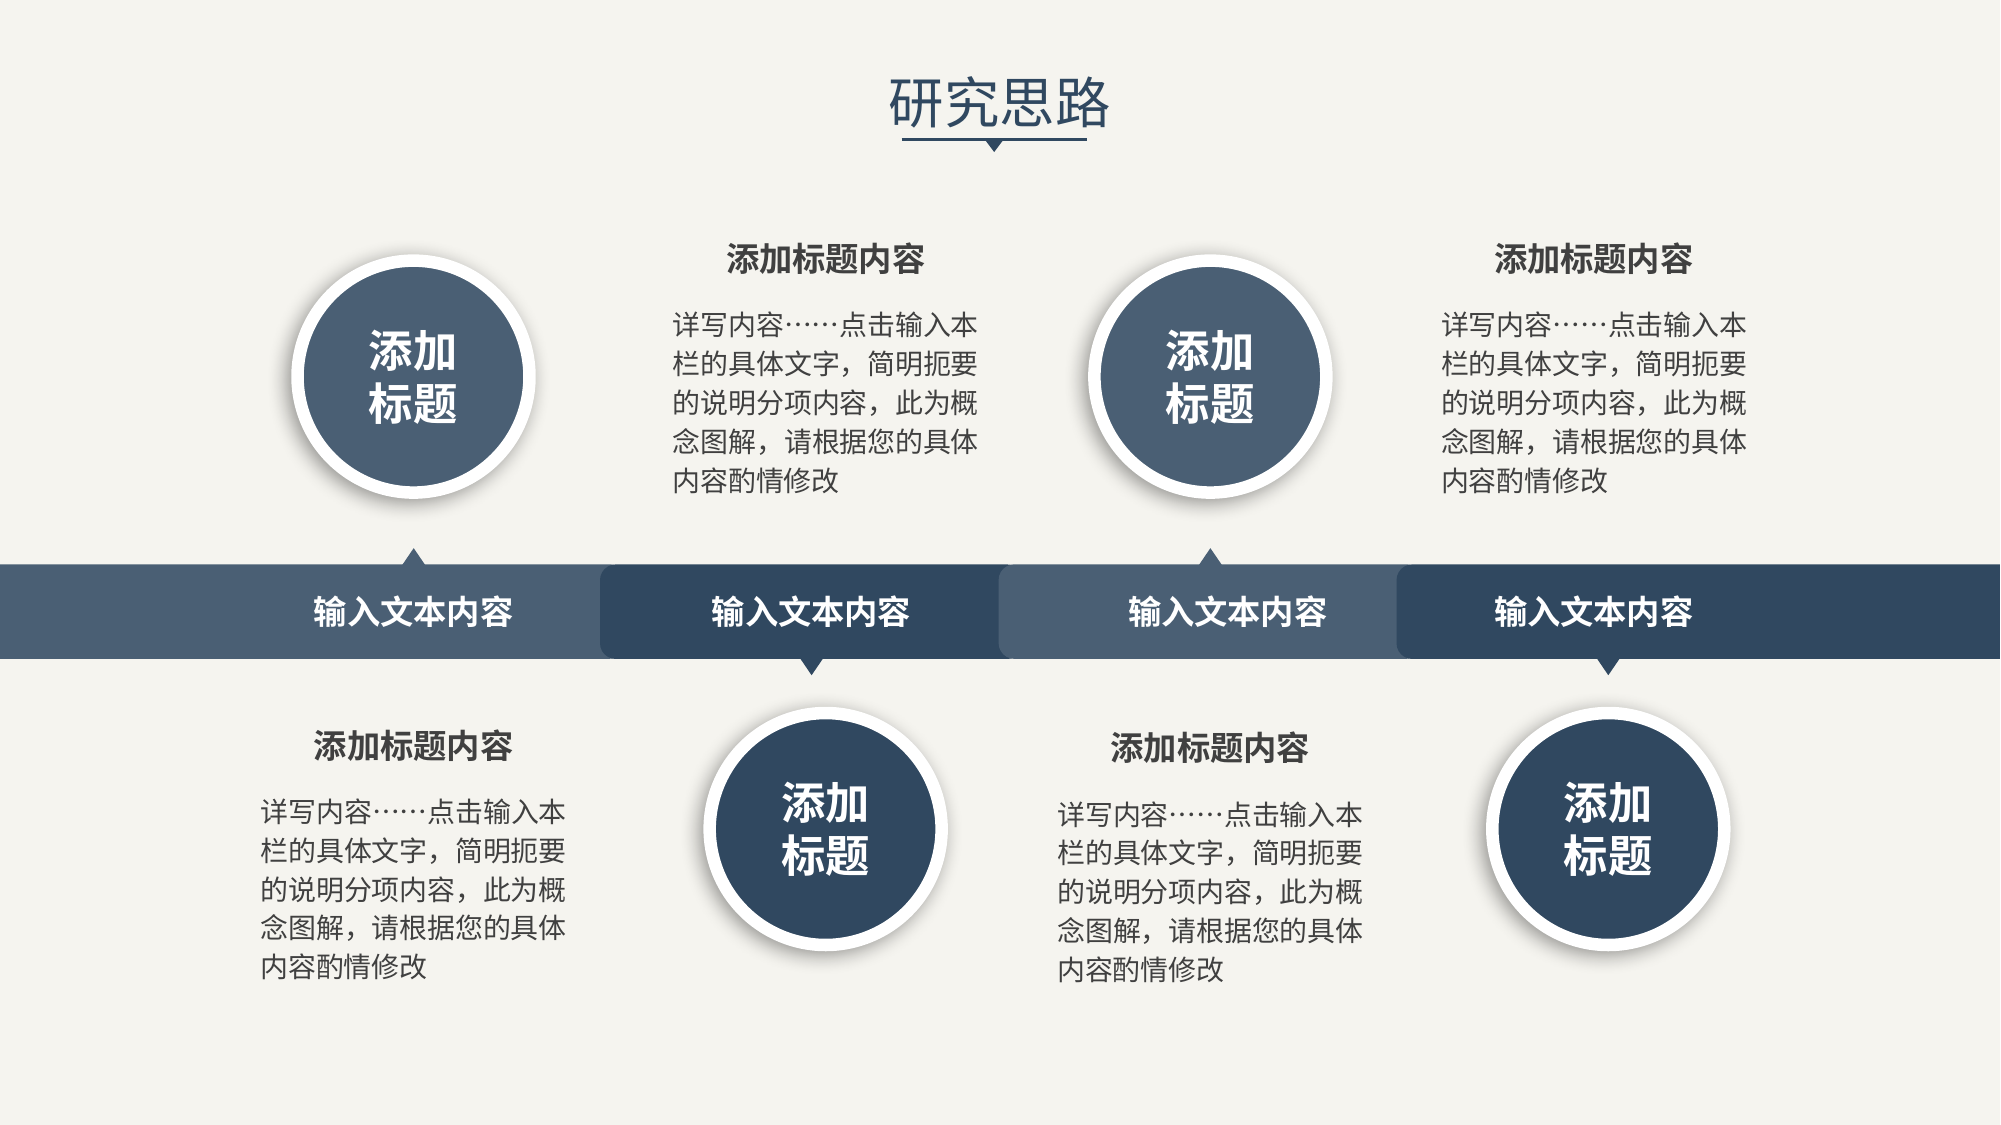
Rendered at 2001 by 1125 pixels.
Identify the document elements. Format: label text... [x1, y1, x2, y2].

text_box [1094, 260, 1327, 493]
text_box 详写内容……点击输入本栏的具体文字，简明扼要的说明分项内容，此为概念图解，请根据您的具体内容酌情修改 [672, 302, 979, 497]
text_box 添加标题内容 [1079, 727, 1341, 768]
text_box 添加标题内容 [1463, 238, 1725, 279]
text_box 详写内容……点击输入本栏的具体文字，简明扼要的说明分项内容，此为概念图解，请根据您的具体内容酌情修改 [260, 788, 567, 984]
text_box 添加标题 [1546, 775, 1670, 882]
text_box 添加标题内容 [282, 724, 545, 765]
text_box [297, 260, 530, 493]
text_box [599, 564, 1024, 676]
text_box 研究思路 [874, 60, 1126, 143]
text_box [0, 548, 626, 659]
text_box 详写内容……点击输入本栏的具体文字，简明扼要的说明分项内容，此为概念图解，请根据您的具体内容酌情修改 [1057, 791, 1364, 987]
text_box 添加标题 [1148, 322, 1272, 430]
text_box 添加标题内容 [695, 238, 957, 279]
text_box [1396, 564, 2000, 676]
text_box 添加标题 [764, 775, 888, 882]
text_box [709, 713, 942, 946]
text_box 详写内容……点击输入本栏的具体文字，简明扼要的说明分项内容，此为概念图解，请根据您的具体内容酌情修改 [1441, 302, 1747, 497]
text_box [1492, 713, 1725, 946]
text_box 添加标题 [352, 322, 475, 430]
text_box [998, 548, 1423, 659]
